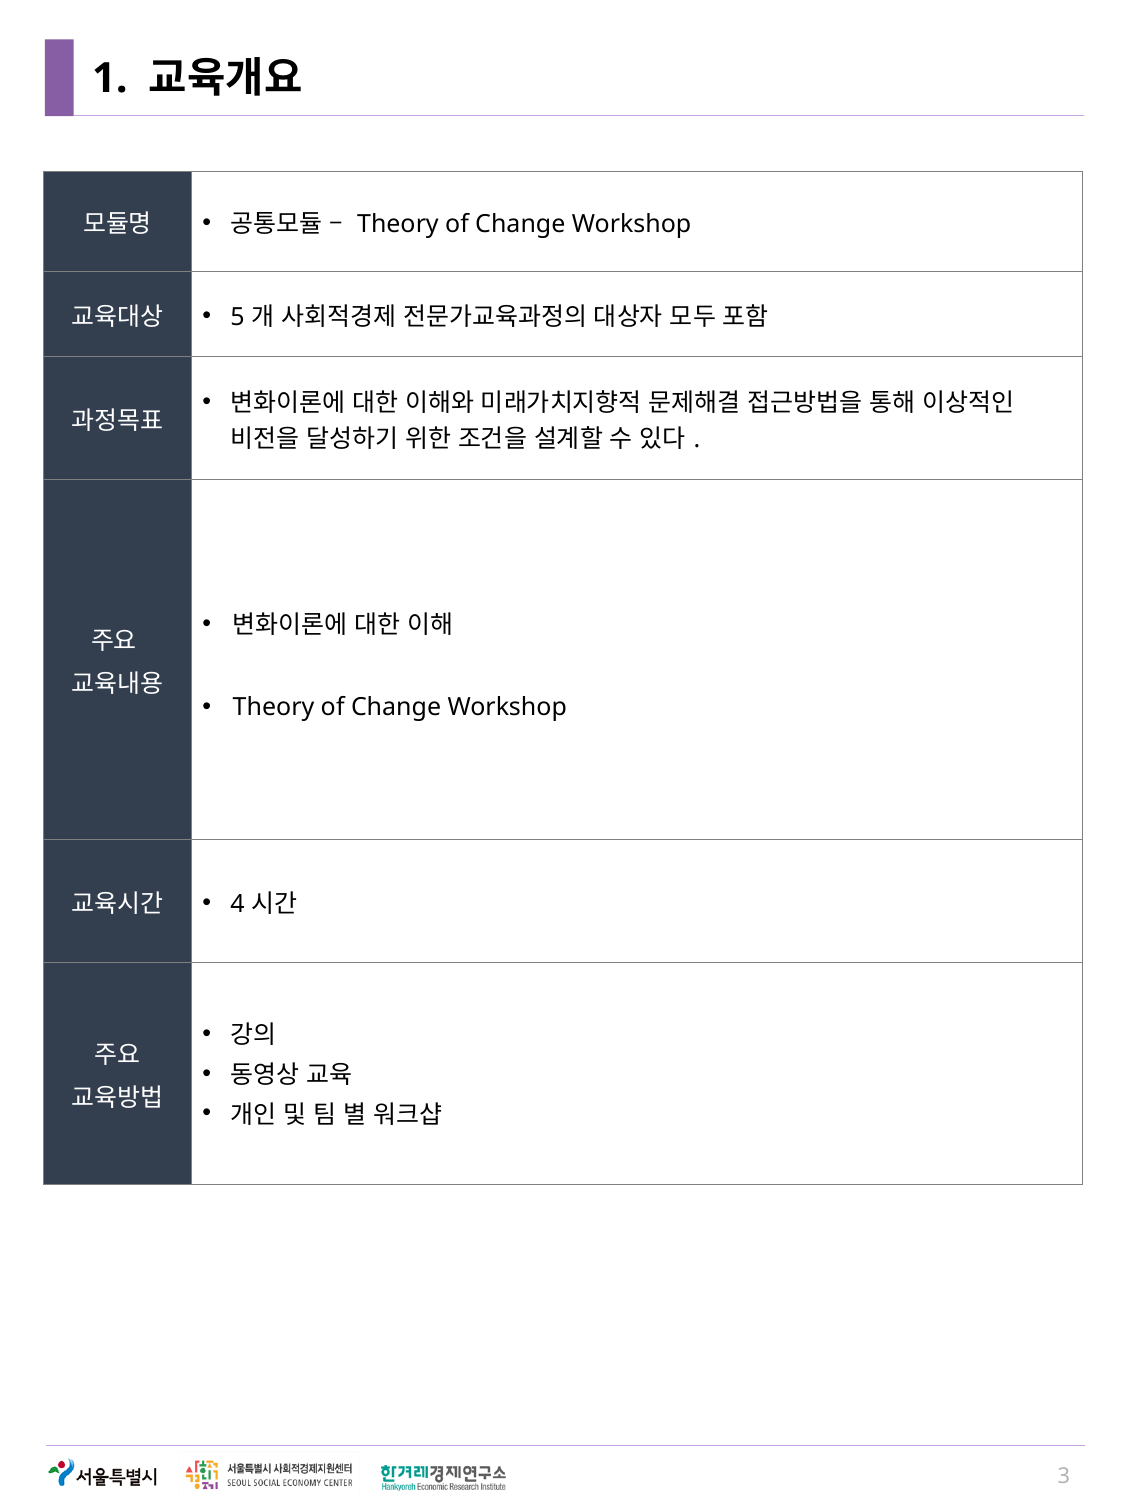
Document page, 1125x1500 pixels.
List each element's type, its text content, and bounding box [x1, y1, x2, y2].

table_cell 교육시간 [44, 840, 191, 962]
table_cell 교육대상 [44, 272, 191, 356]
picture [178, 1451, 360, 1499]
table_cell 주요 교육내용 [44, 480, 191, 839]
table_header 모듈명 [44, 172, 191, 271]
picture [381, 1465, 506, 1491]
table_cell 4시간 [192, 840, 1082, 962]
title 1. 교육개요 [77, 49, 1034, 110]
table_cell 5개 사회적경제 전문가교육과정의 대상자 모두 포함 [192, 272, 1082, 356]
table_cell 변화이론에 대한 이해와 미래가치지향적 문제해결 접근방법을 통해 이상적인 비전을 달성하기 위한 조건을 설계할 수 있다. [192, 357, 1082, 479]
table_cell 과정목표 [44, 357, 191, 479]
table_cell 강의 동영상 교육 개인 및 팀 별 워크샵 [192, 963, 1082, 1184]
table_header 공통모듈 – Theory of Change Workshop [192, 172, 1082, 271]
slide_number 3 [832, 1436, 1086, 1500]
picture [48, 1457, 157, 1486]
table_cell 변화이론에 대한 이해 Theory of Change Workshop [192, 480, 1082, 839]
table_cell 주요 교육방법 [44, 963, 191, 1184]
